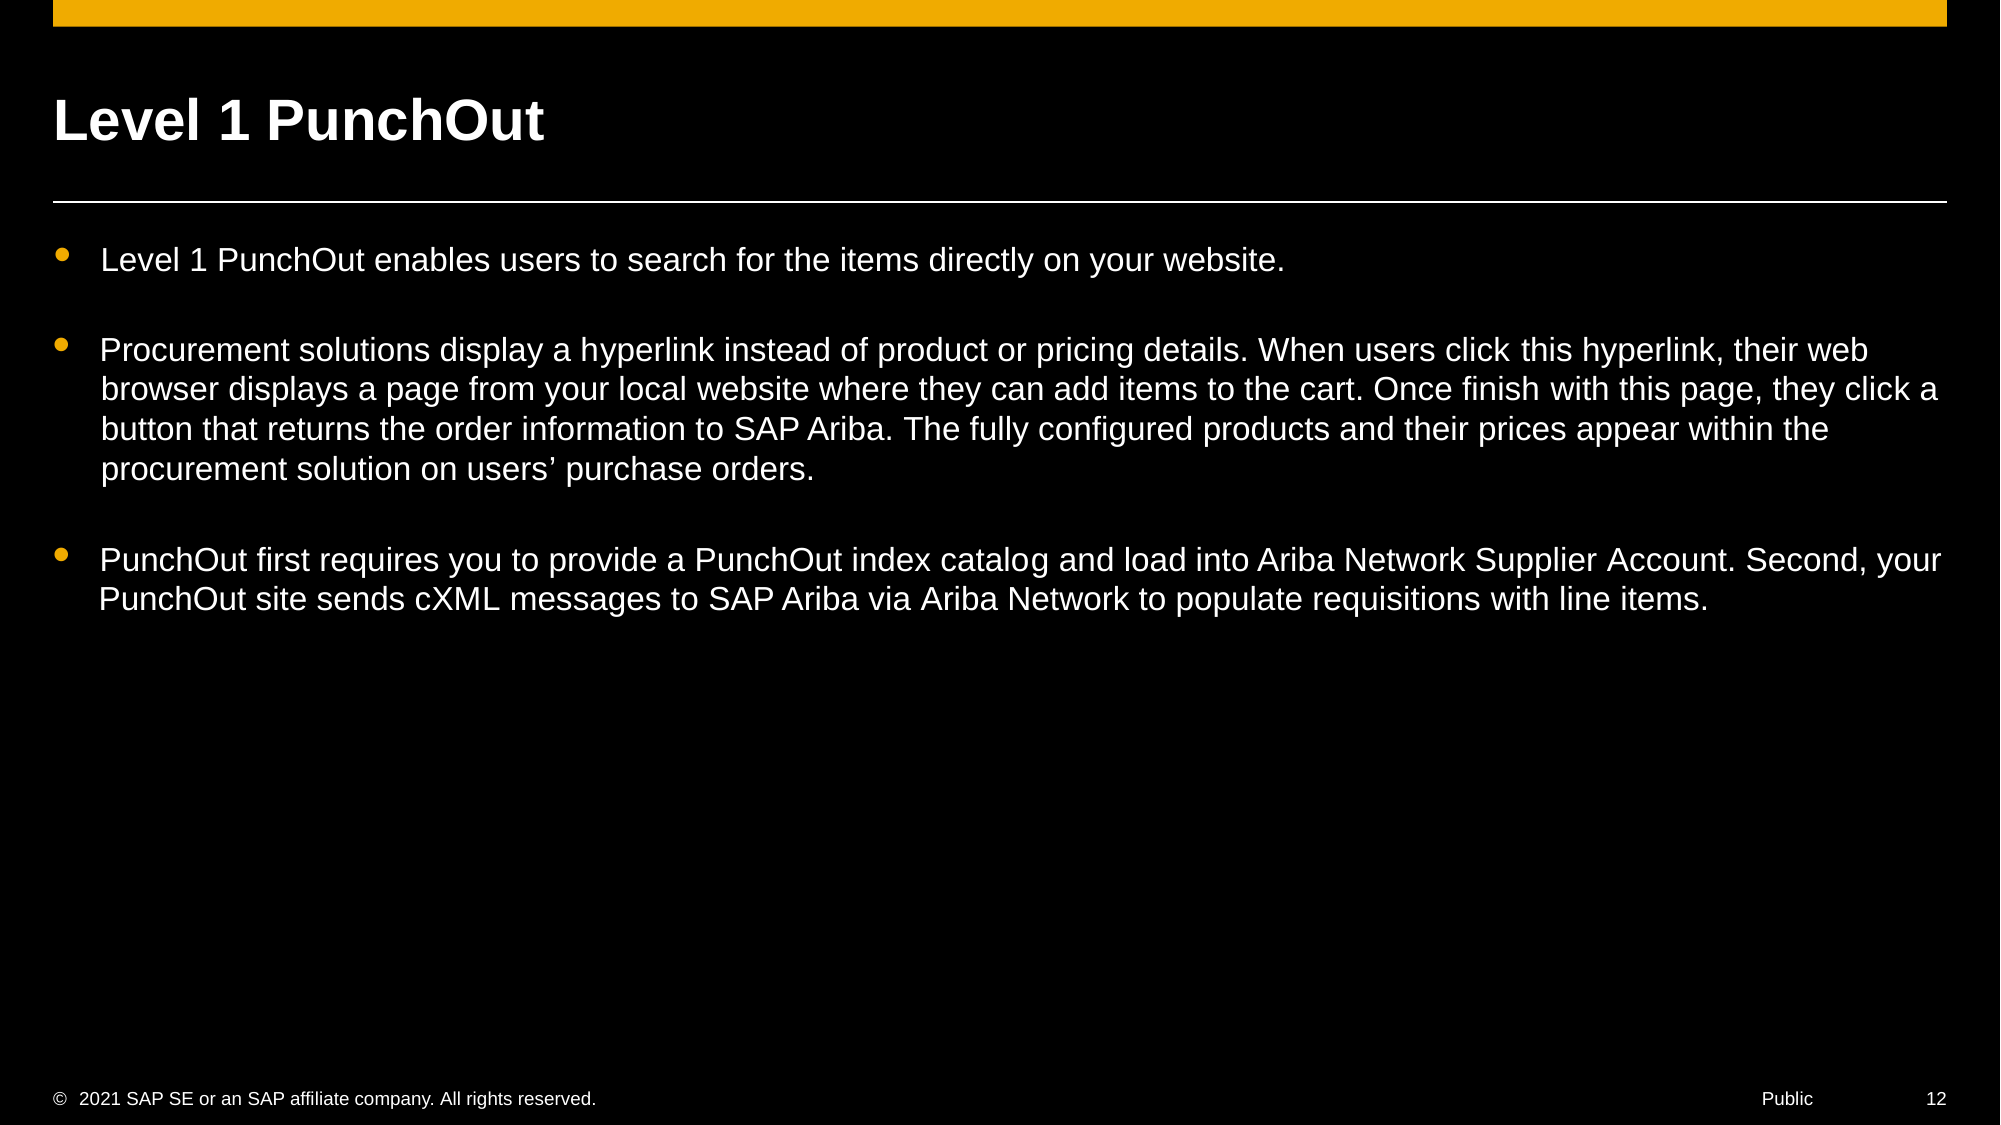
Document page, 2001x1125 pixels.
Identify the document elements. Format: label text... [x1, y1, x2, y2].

text_box •Level 1 PunchOut enables users to search for the items directly on your website. [53, 221, 1288, 282]
text_box [52, 0, 1948, 27]
text_box •PunchOut first requires you to provide a PunchOut index catalogandload intoAriba Network Supplier Account. Second, your [52, 521, 1942, 582]
text_box PunchOut site sends cXML messages toSAPAriba via Ariba Network to populate requisitions with line items. [98, 576, 1710, 617]
text_box Level 1 PunchOut [53, 82, 546, 153]
text_box browser displays a page from your local website where they can add items to the cart. Once finish with this page, they clicka button that returns the order information toSAPAriba. The fully configured products and their prices appear within the procurement solution on users’ purchase orders. [100, 366, 1939, 487]
text_box © 2021 SAP SE or an SAP affiliate company. All rights reserved. Public 12 [53, 1087, 1947, 1110]
text_box •Procurement solutions display a hyperlink instead of product or pricing details. When users click this hyperlink, their web [52, 311, 1870, 372]
text_box [0, 0, 2000, 1125]
